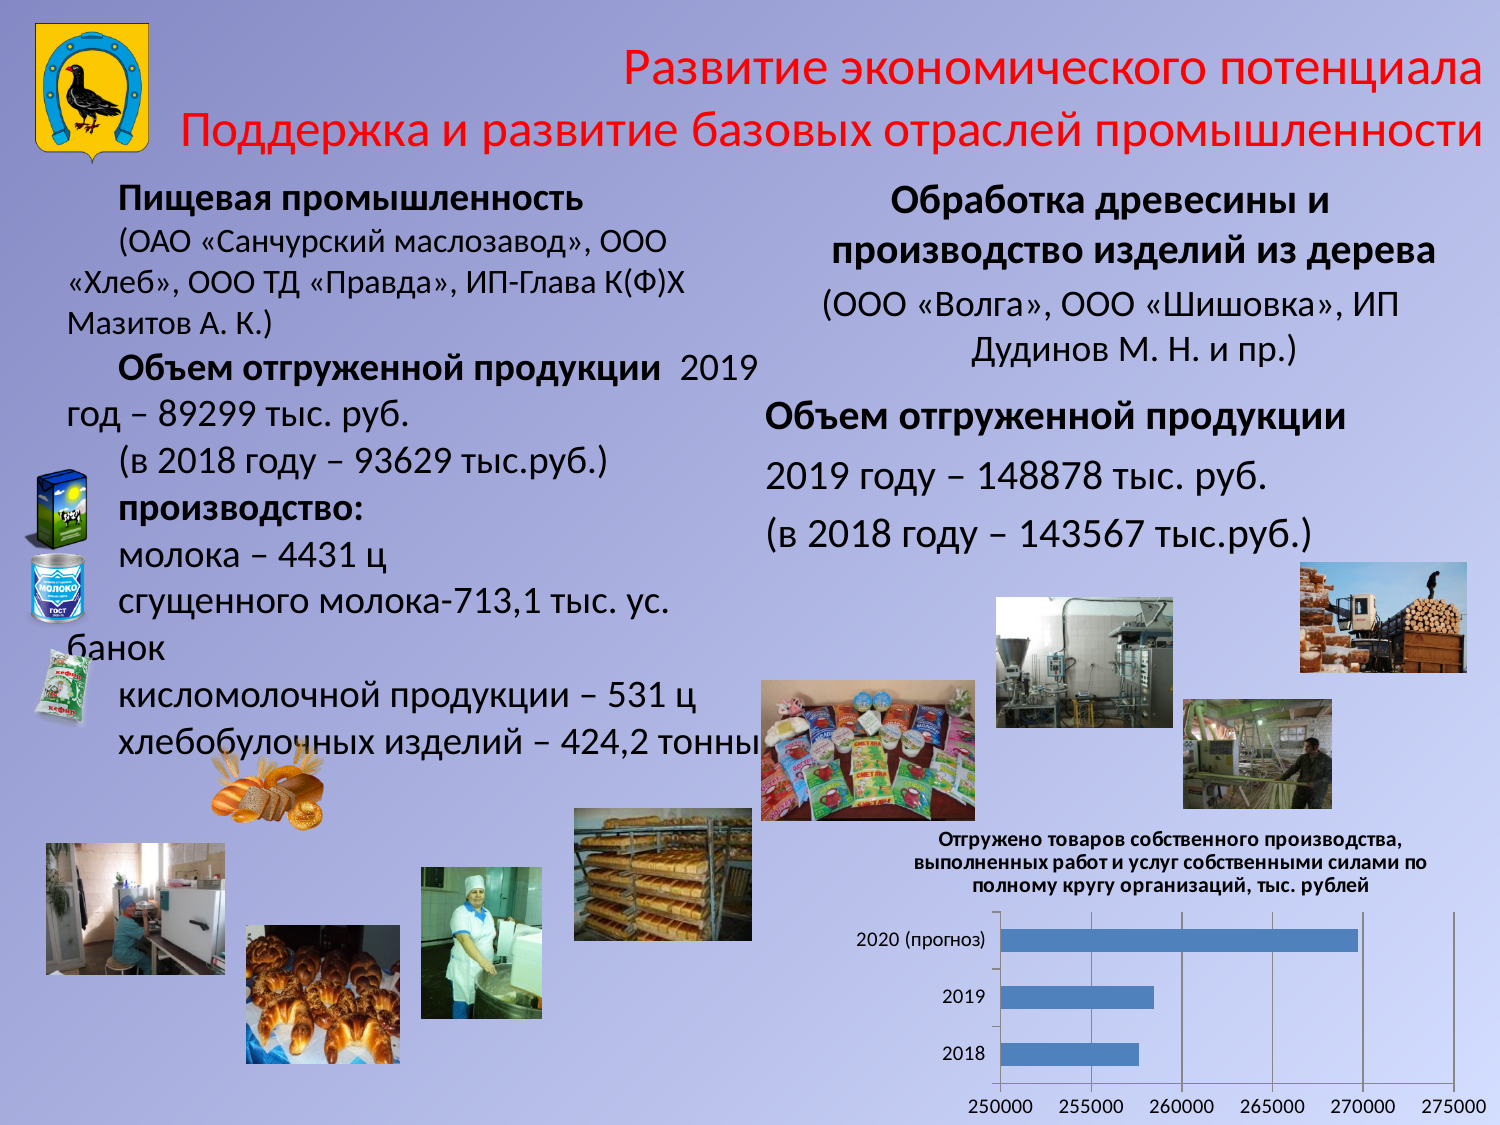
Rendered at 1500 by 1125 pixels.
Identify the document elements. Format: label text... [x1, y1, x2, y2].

picture [761, 679, 975, 821]
picture [34, 23, 149, 165]
list Пищевая промышленность (ОАО «Санчурский маслозавод», ООО «Хлеб», ООО ТД «Правда», ИП-Глава К(Ф)Х Мазитов А. К.) Объем отгруженной продукции 2019 год – 89299 тыс. руб. (в 2018 году – 93629 тыс.руб.) производство: молока – 4431 ц сгущенного молока-713,1 тыс. ус. банок кисломолочной продукции – 531 ц хлебобулочных изделий – 424,2 тонны [0, 164, 750, 813]
picture [245, 925, 400, 1065]
picture [995, 597, 1173, 728]
picture [46, 726, 325, 975]
picture [1300, 562, 1467, 674]
list Обработка древесины и производство изделий из дерева (ООО «Волга», ООО «Шишовка», ИП Дудинов М. Н. и пр.) Объем отгруженной продукции 2019 году – 148878 тыс. руб. (в 2018 году – 143567 тыс.руб.) [750, 164, 1472, 809]
picture [22, 644, 106, 728]
picture [421, 866, 542, 1020]
picture [1183, 698, 1333, 809]
chart [842, 807, 1500, 1125]
picture [573, 808, 752, 942]
picture [20, 456, 96, 632]
title Развитие экономического потенциала Поддержка и развитие базовых отраслей промышленности [150, 0, 1500, 188]
